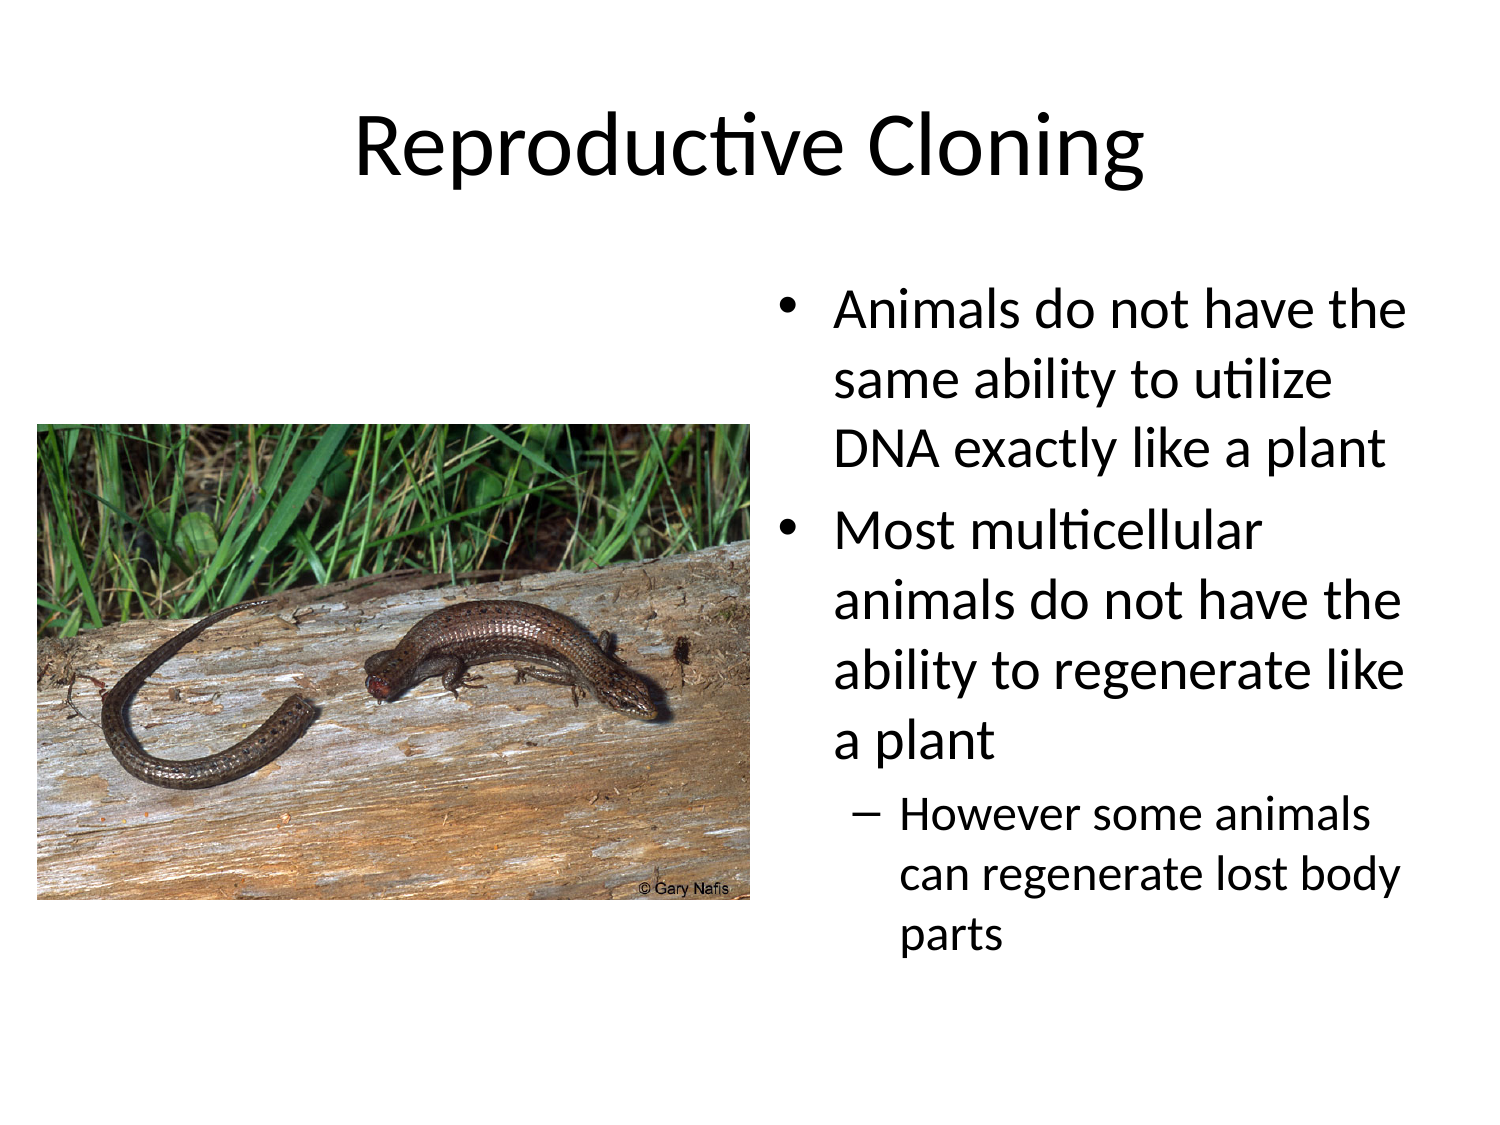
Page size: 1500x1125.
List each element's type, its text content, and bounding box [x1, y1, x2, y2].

title Reproductive Cloning [75, 45, 1425, 233]
picture [37, 424, 751, 901]
list Animals do not have the same ability to utilize DNA exactly like a plant Most multicellular animals do not have the ability to regenerate like a plant However some animals can regenerate lost body parts [762, 262, 1425, 1005]
